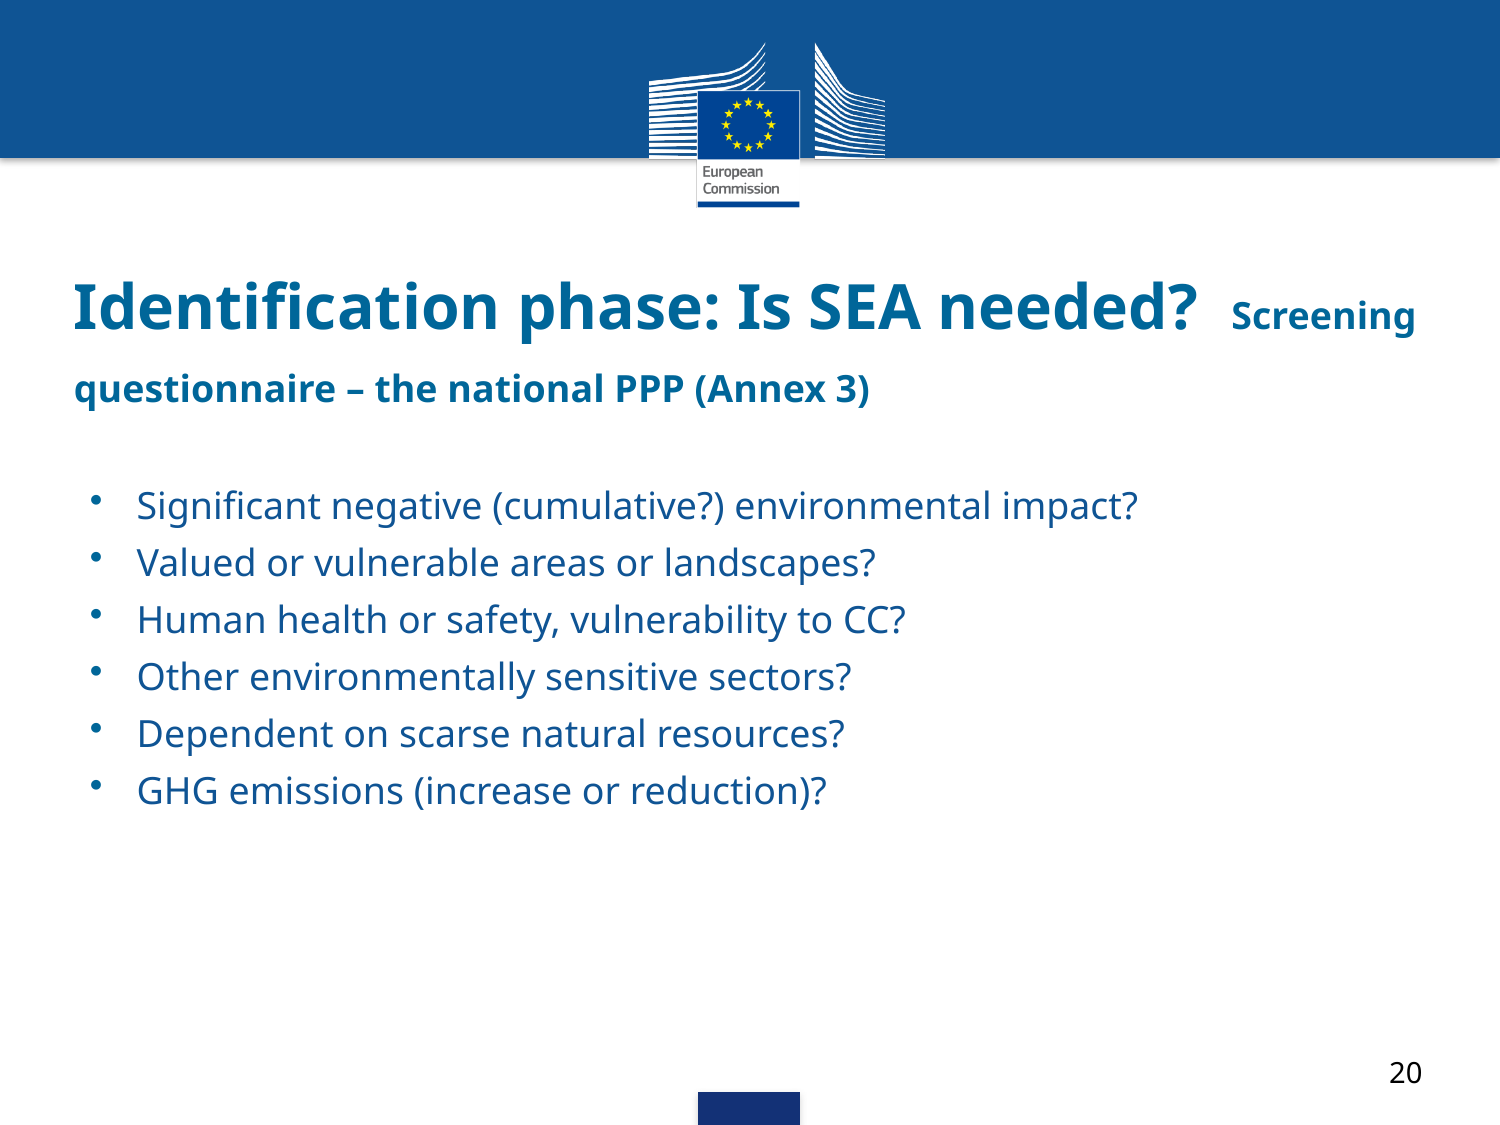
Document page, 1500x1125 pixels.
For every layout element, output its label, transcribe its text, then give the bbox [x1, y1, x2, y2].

picture [649, 42, 885, 208]
text_box 20 [1349, 1023, 1438, 1102]
text_box Significant negative (cumulative?) environmental impact? Valued or vulnerable areas or landscapes? Human health or safety, vulnerability to CC? Other environmentally sensitive sectors? Dependent on scarse natural resources? GHG emissions (increase or reduction)? [0, 474, 1371, 820]
title Identification phase: Is SEA needed? Screening questionnaire – the national PPP (Annex 3) [0, 218, 1438, 422]
